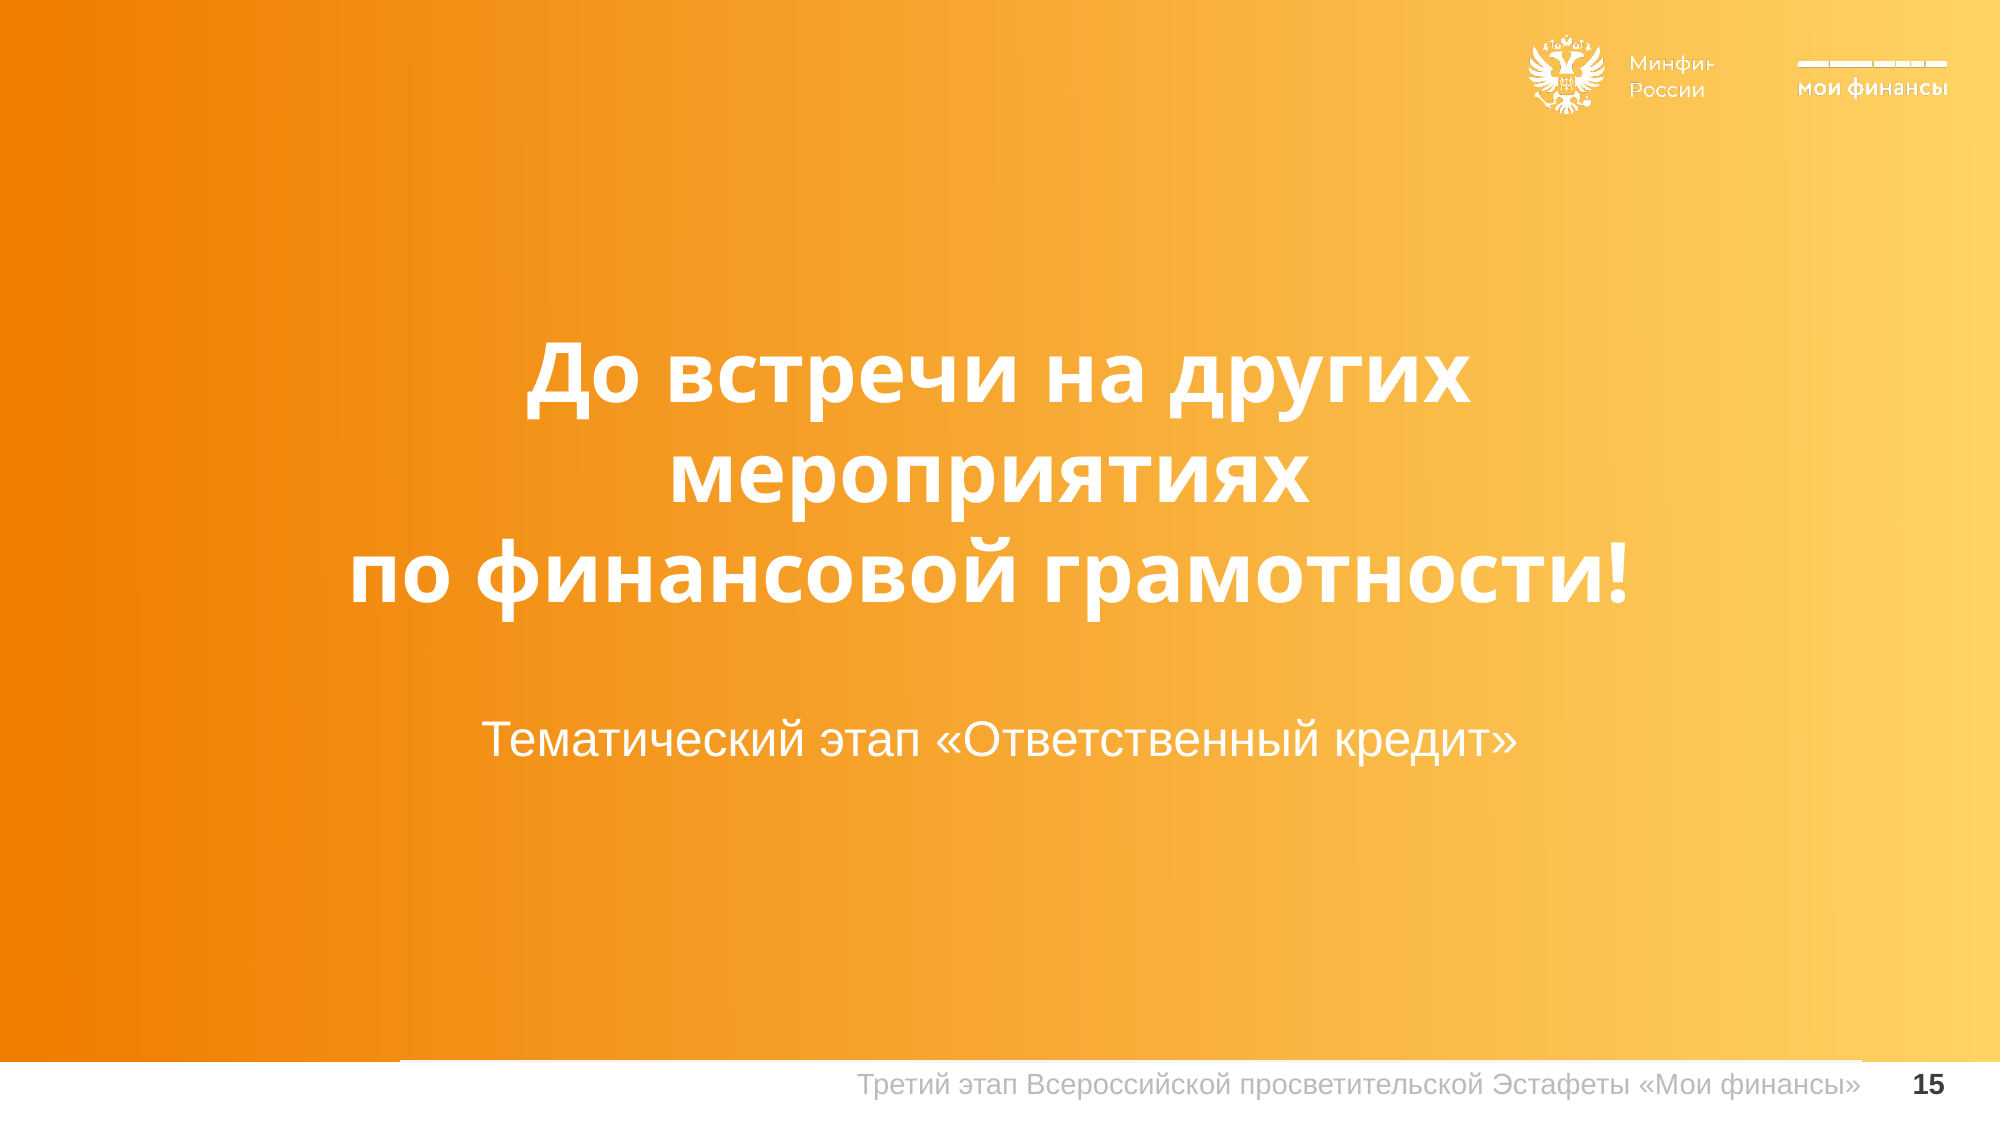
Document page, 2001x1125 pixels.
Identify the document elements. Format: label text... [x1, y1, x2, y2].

text_box Тематический этап «Ответственный кредит» [270, 698, 1730, 774]
text_box До встречи на других мероприятиях по финансовой грамотности! [292, 314, 1708, 624]
text_box 15 [1862, 1064, 1945, 1125]
